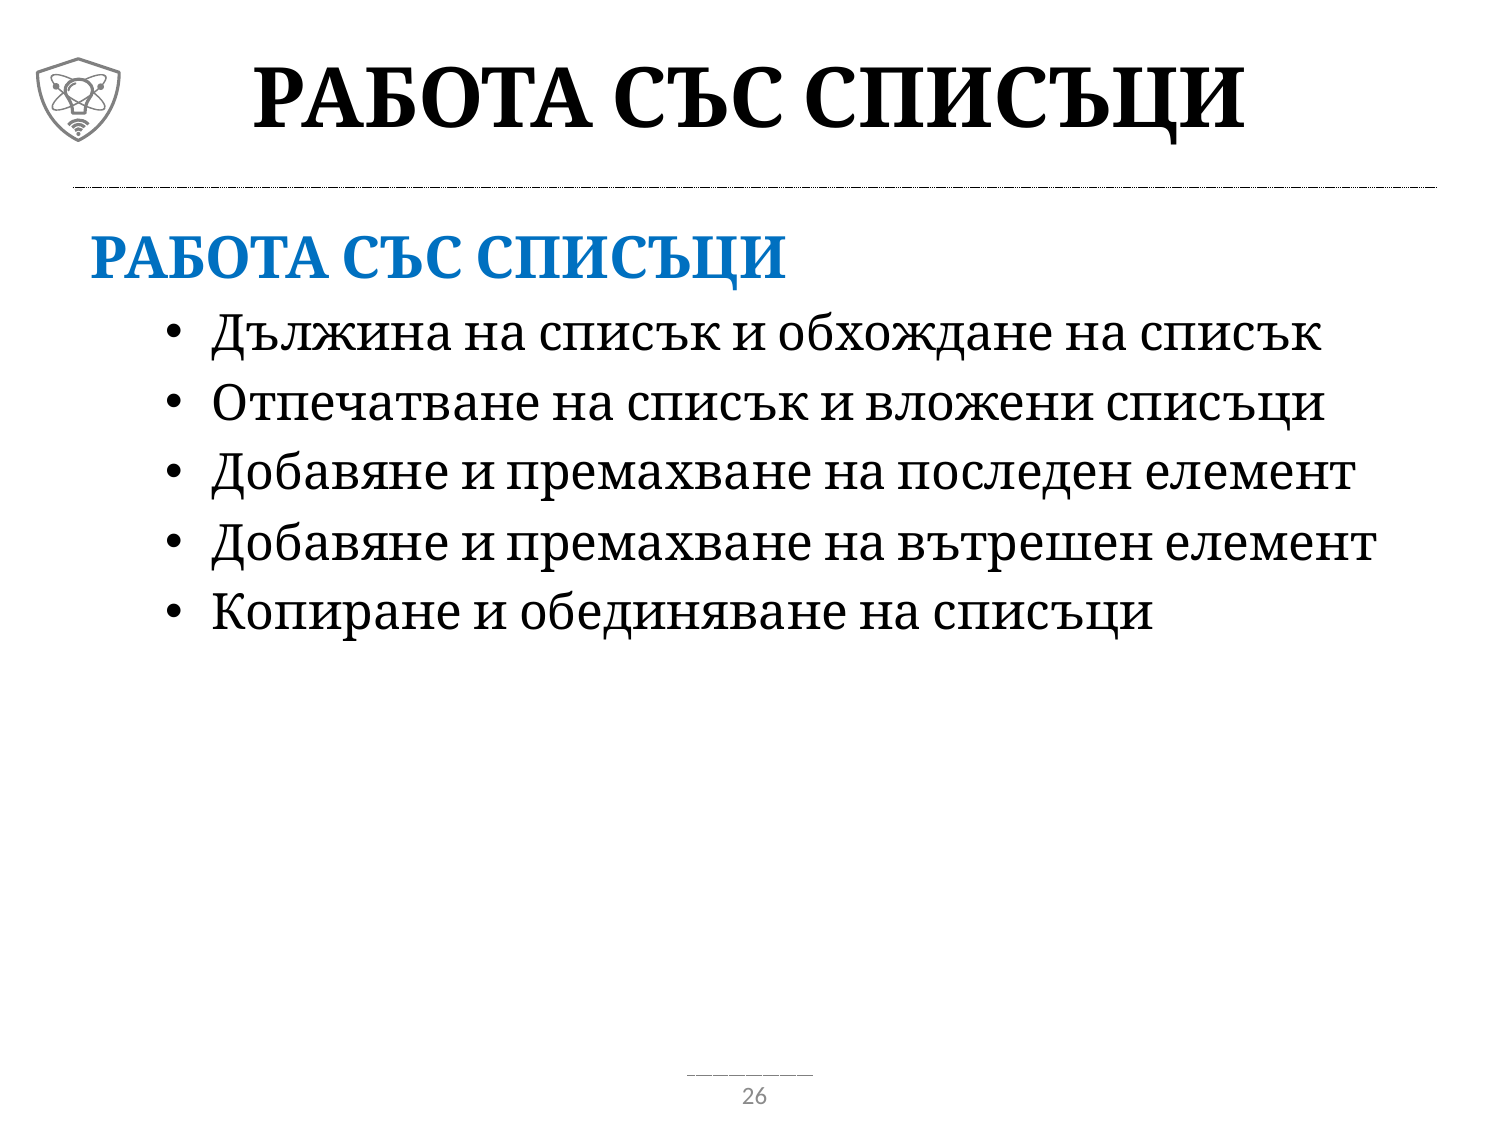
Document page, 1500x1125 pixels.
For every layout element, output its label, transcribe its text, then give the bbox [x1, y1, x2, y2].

slide_number 26 [579, 1065, 930, 1125]
list Работа със списъци Дължина на списък и обхождане на списък Отпечатване на списък и вложени списъци Добавяне и премахване на последен елемент Добавяне и премахване на вътрешен елемент Копиране и обединяване на списъци [75, 212, 1450, 1063]
title Работа със списъци [0, 0, 1500, 188]
